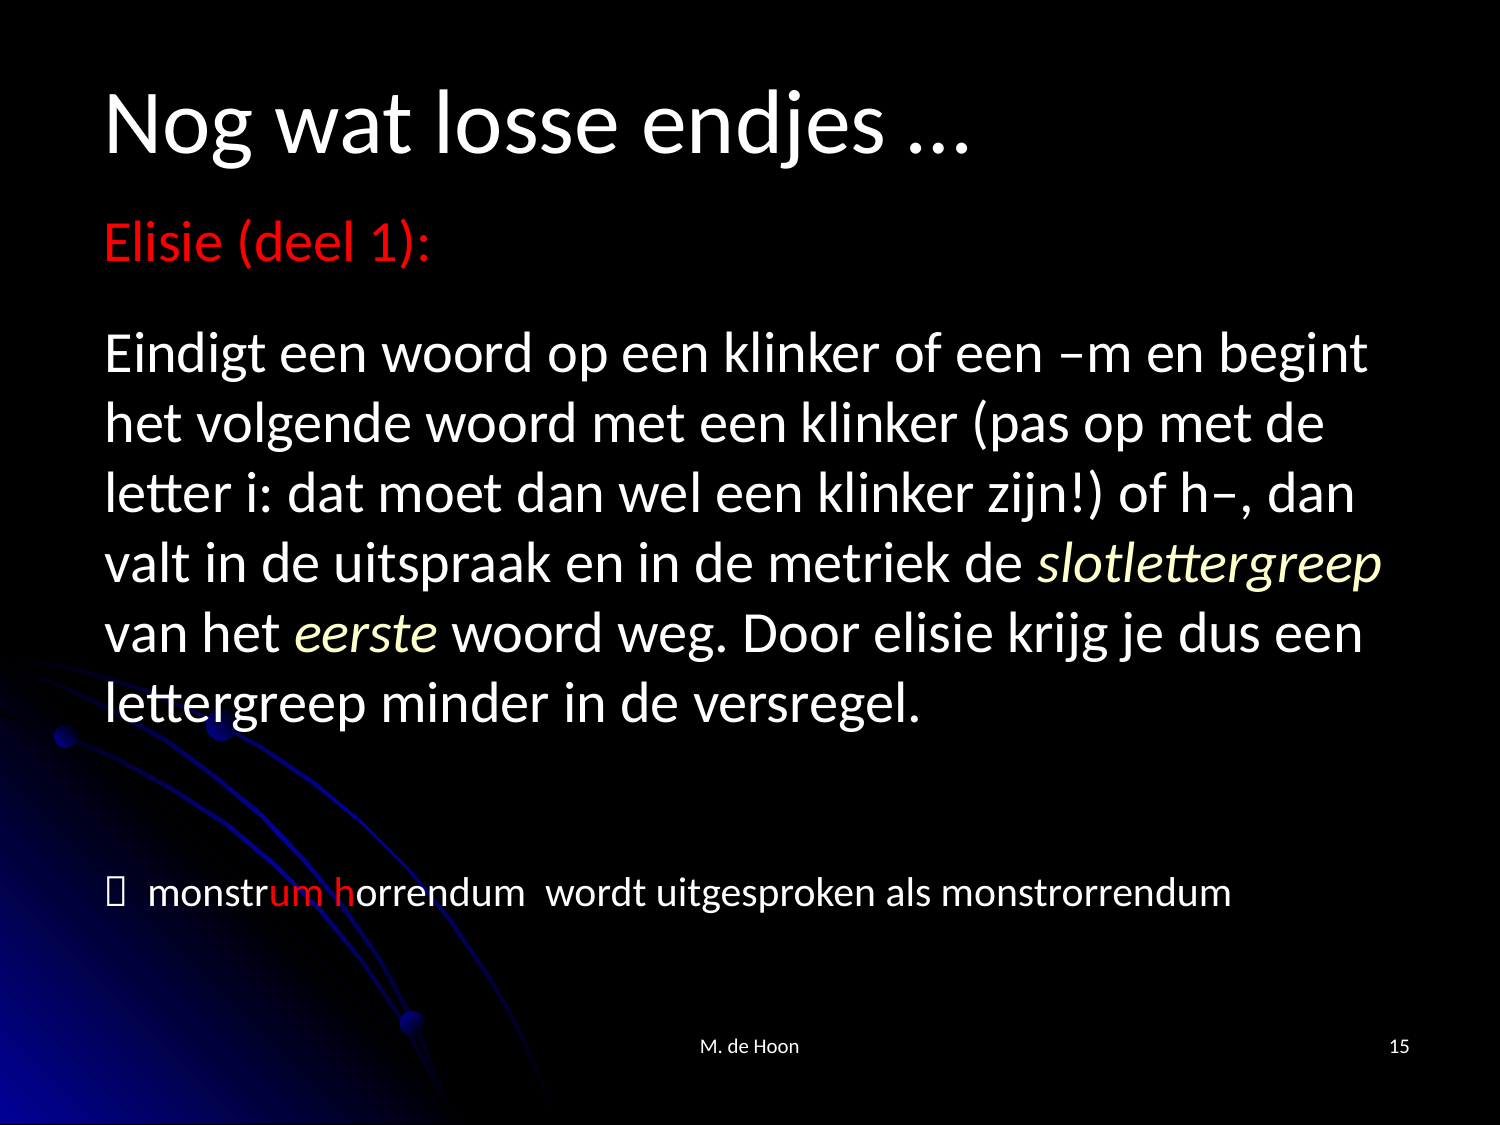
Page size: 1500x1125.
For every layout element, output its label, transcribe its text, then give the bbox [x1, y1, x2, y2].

text_box Elisie (deel 1): [88, 196, 573, 281]
slide_number 15 [1074, 1024, 1426, 1101]
footer M. de Hoon [512, 1024, 988, 1101]
text_box Eindigt een woord op een klinker of een –m en begint het volgende woord met een klinker (pas op met de letter i: dat moet dan wel een klinker zijn!) of h–, dan valt in de uitspraak en in de metriek de slotlettergreep van het eerste woord weg. Door elisie krijg je dus een lettergreep minder in de versregel. [90, 306, 1425, 742]
text_box  monstrum horrendum wordt uitgesproken als monstrorrendum [88, 857, 1365, 923]
text_box Nog wat losse endjes … [88, 54, 1400, 180]
